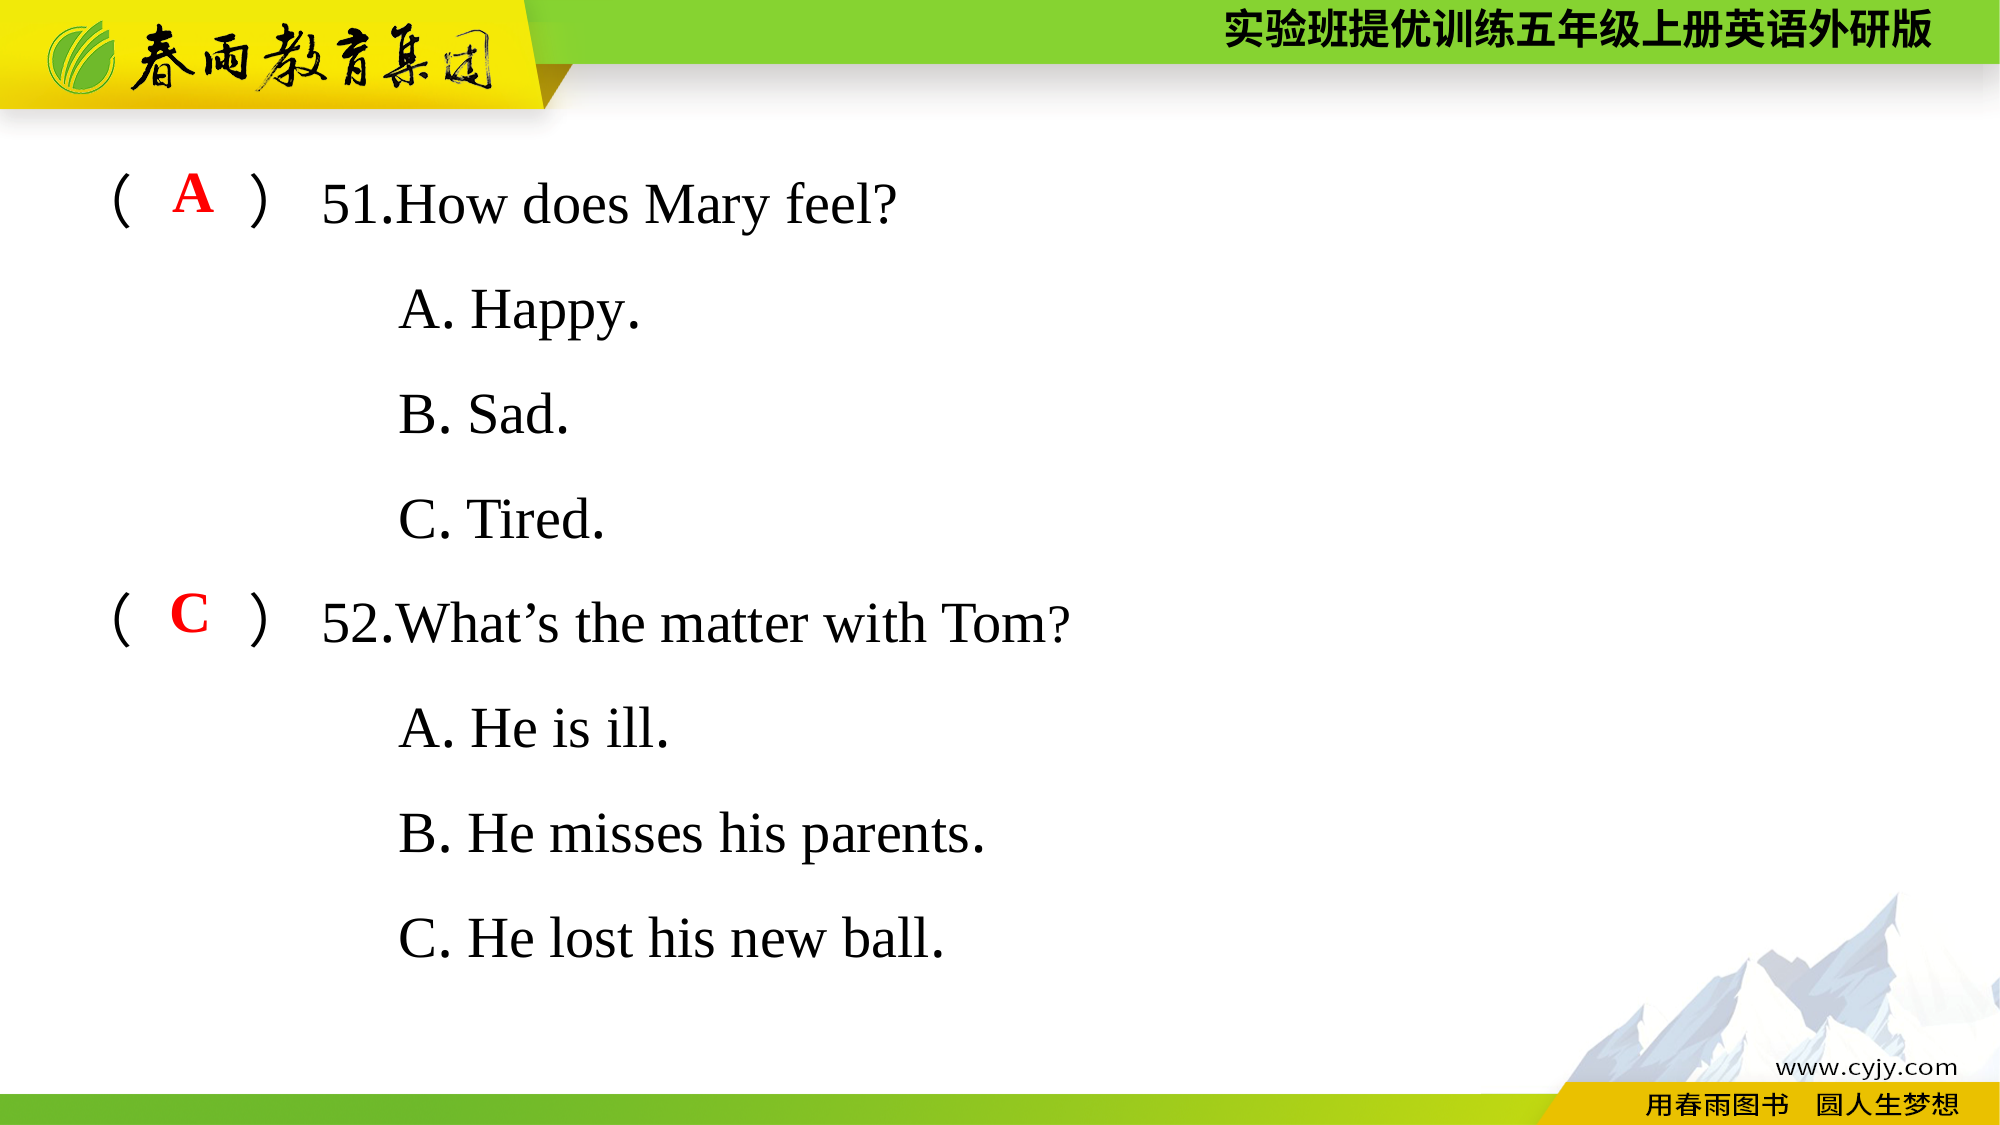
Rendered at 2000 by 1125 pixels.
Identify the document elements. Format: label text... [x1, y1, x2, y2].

list （ ）51.How does Mary feel? A. Happy. B. Sad. C. Tired. （ ）52.What’s the matter with Tom? A. He is ill. B. He misses his parents. C. He lost his new ball. [59, 122, 1944, 986]
text_box C [154, 566, 227, 652]
text_box A [157, 146, 230, 232]
picture [0, 0, 2000, 1125]
